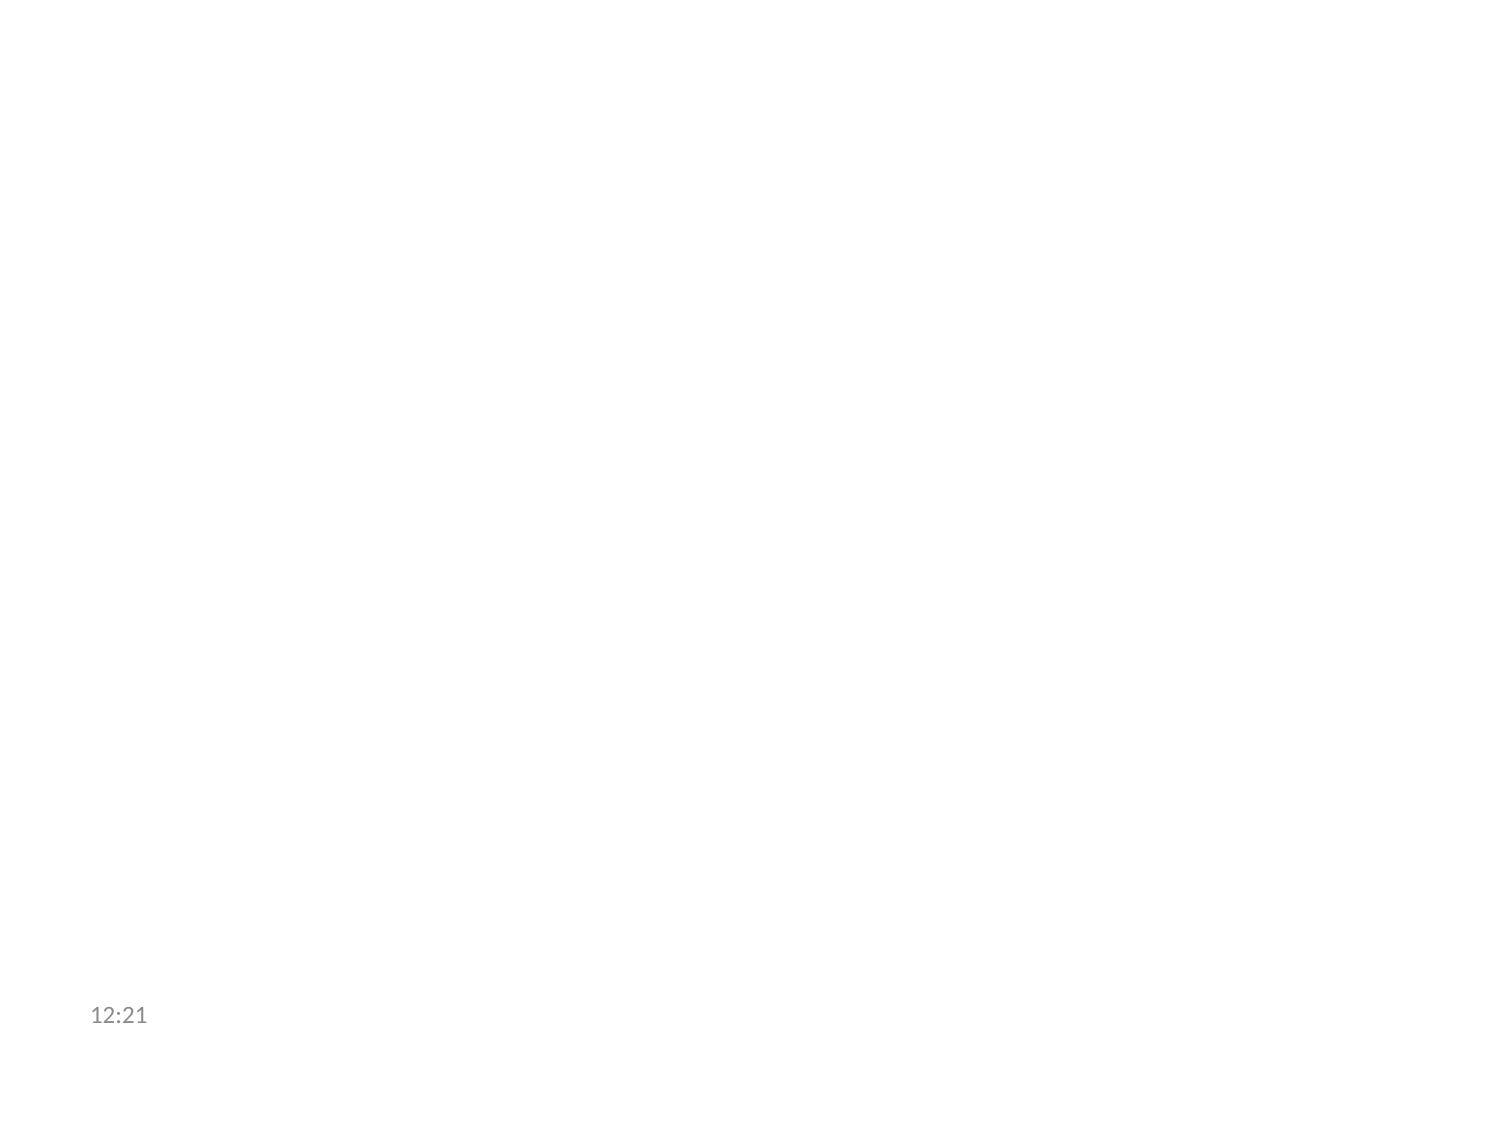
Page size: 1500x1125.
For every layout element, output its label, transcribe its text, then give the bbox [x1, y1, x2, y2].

text_box 15:35 [75, 983, 425, 1044]
